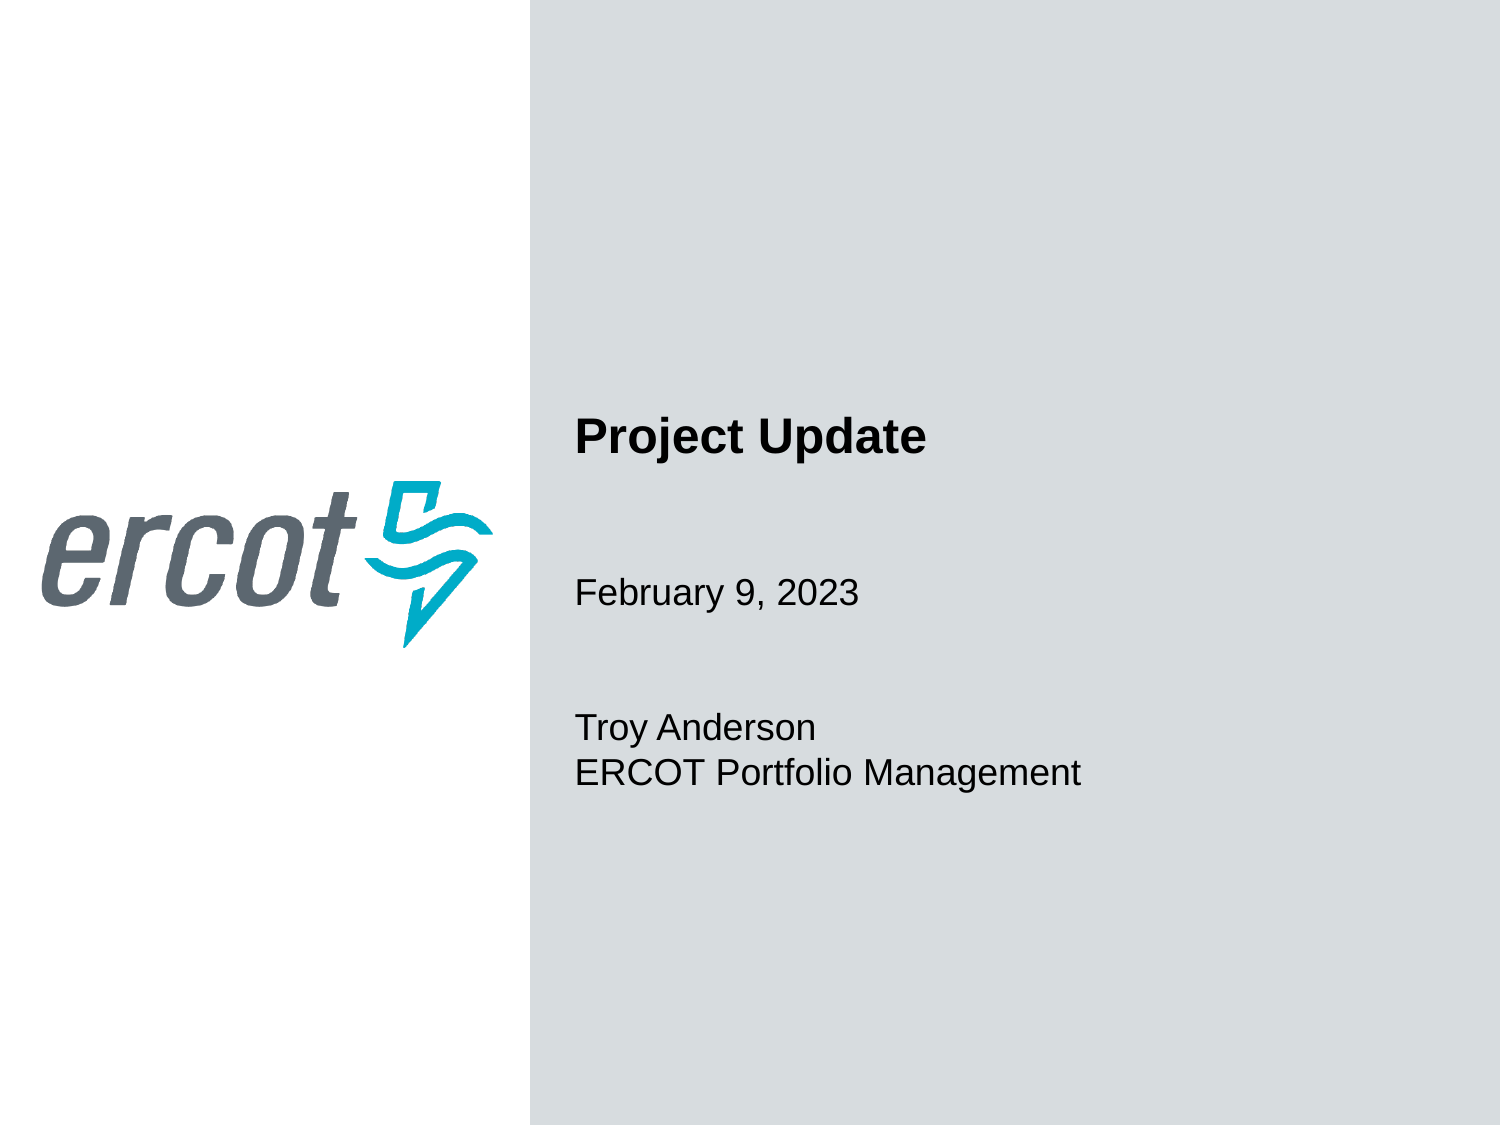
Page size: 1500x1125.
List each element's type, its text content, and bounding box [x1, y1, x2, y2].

picture [32, 471, 501, 654]
text_box Project Update February 9, 2023 Troy Anderson ERCOT Portfolio Management [559, 395, 1486, 801]
